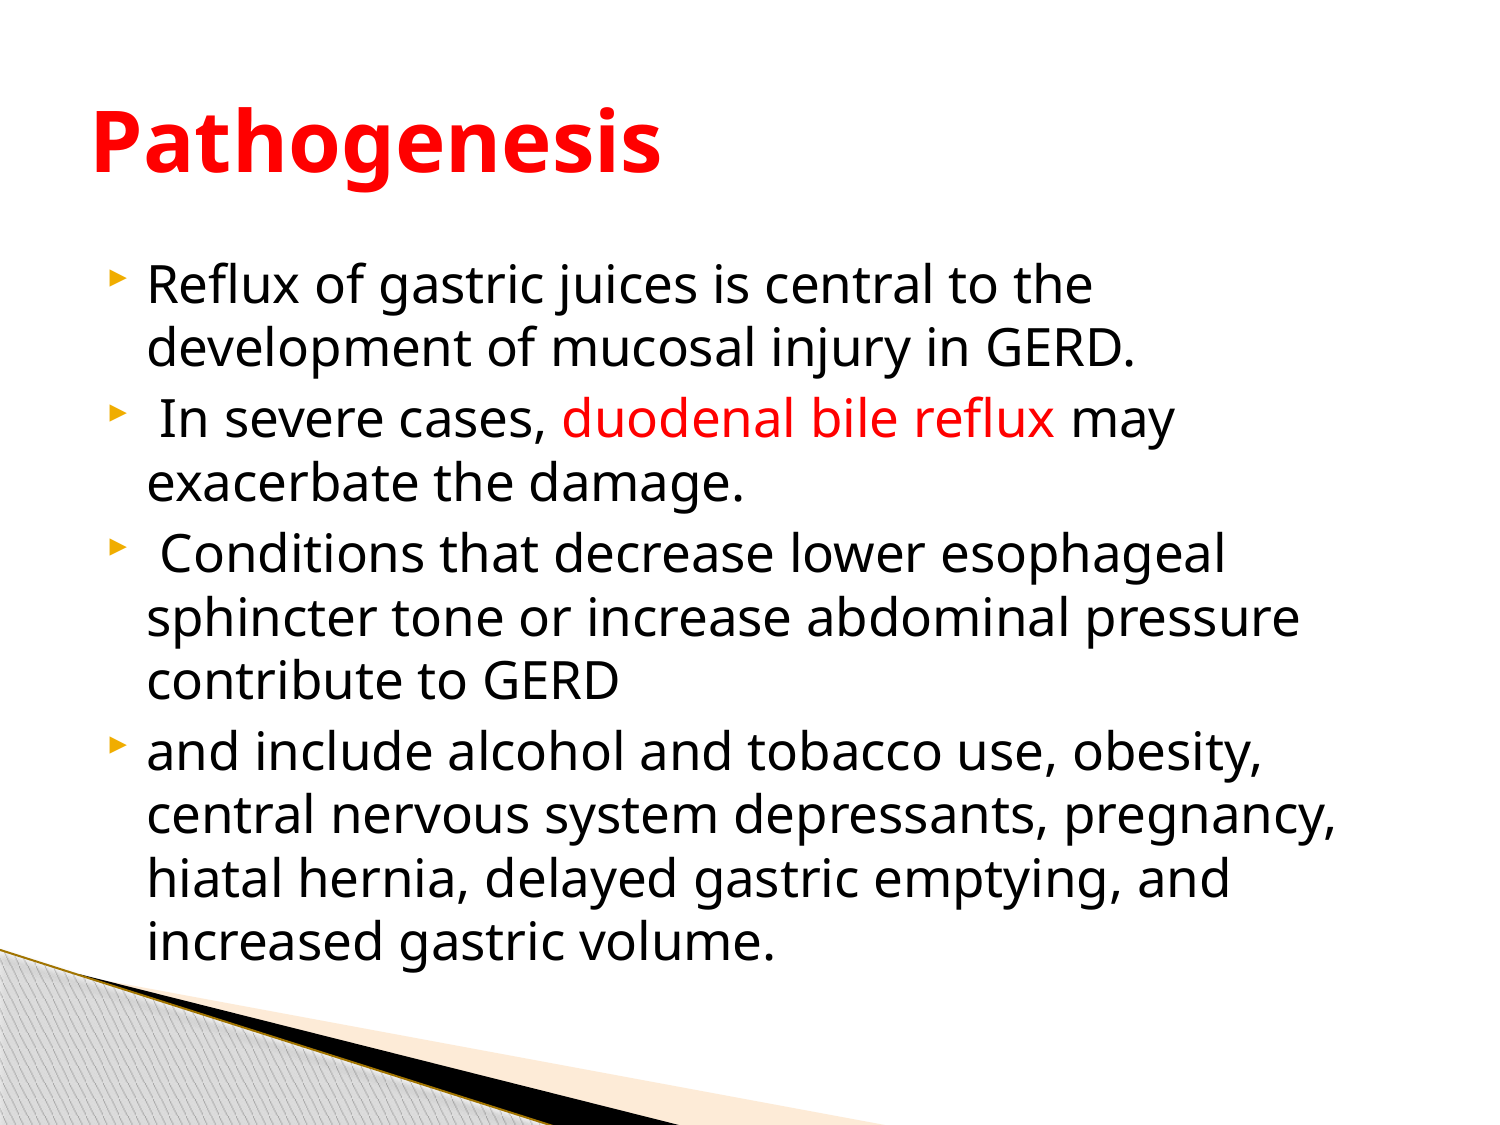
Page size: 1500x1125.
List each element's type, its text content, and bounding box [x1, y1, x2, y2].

list Reflux of gastric juices is central to the development of mucosal injury in GERD. In severe cases, duodenal bile reflux may exacerbate the damage. Conditions that decrease lower esophageal sphincter tone or increase abdominal pressure contribute to GERD and include alcohol and tobacco use, obesity, central nervous system depressants, pregnancy, hiatal hernia, delayed gastric emptying, and increased gastric volume. [75, 243, 1425, 986]
title Pathogenesis [75, 45, 1425, 233]
